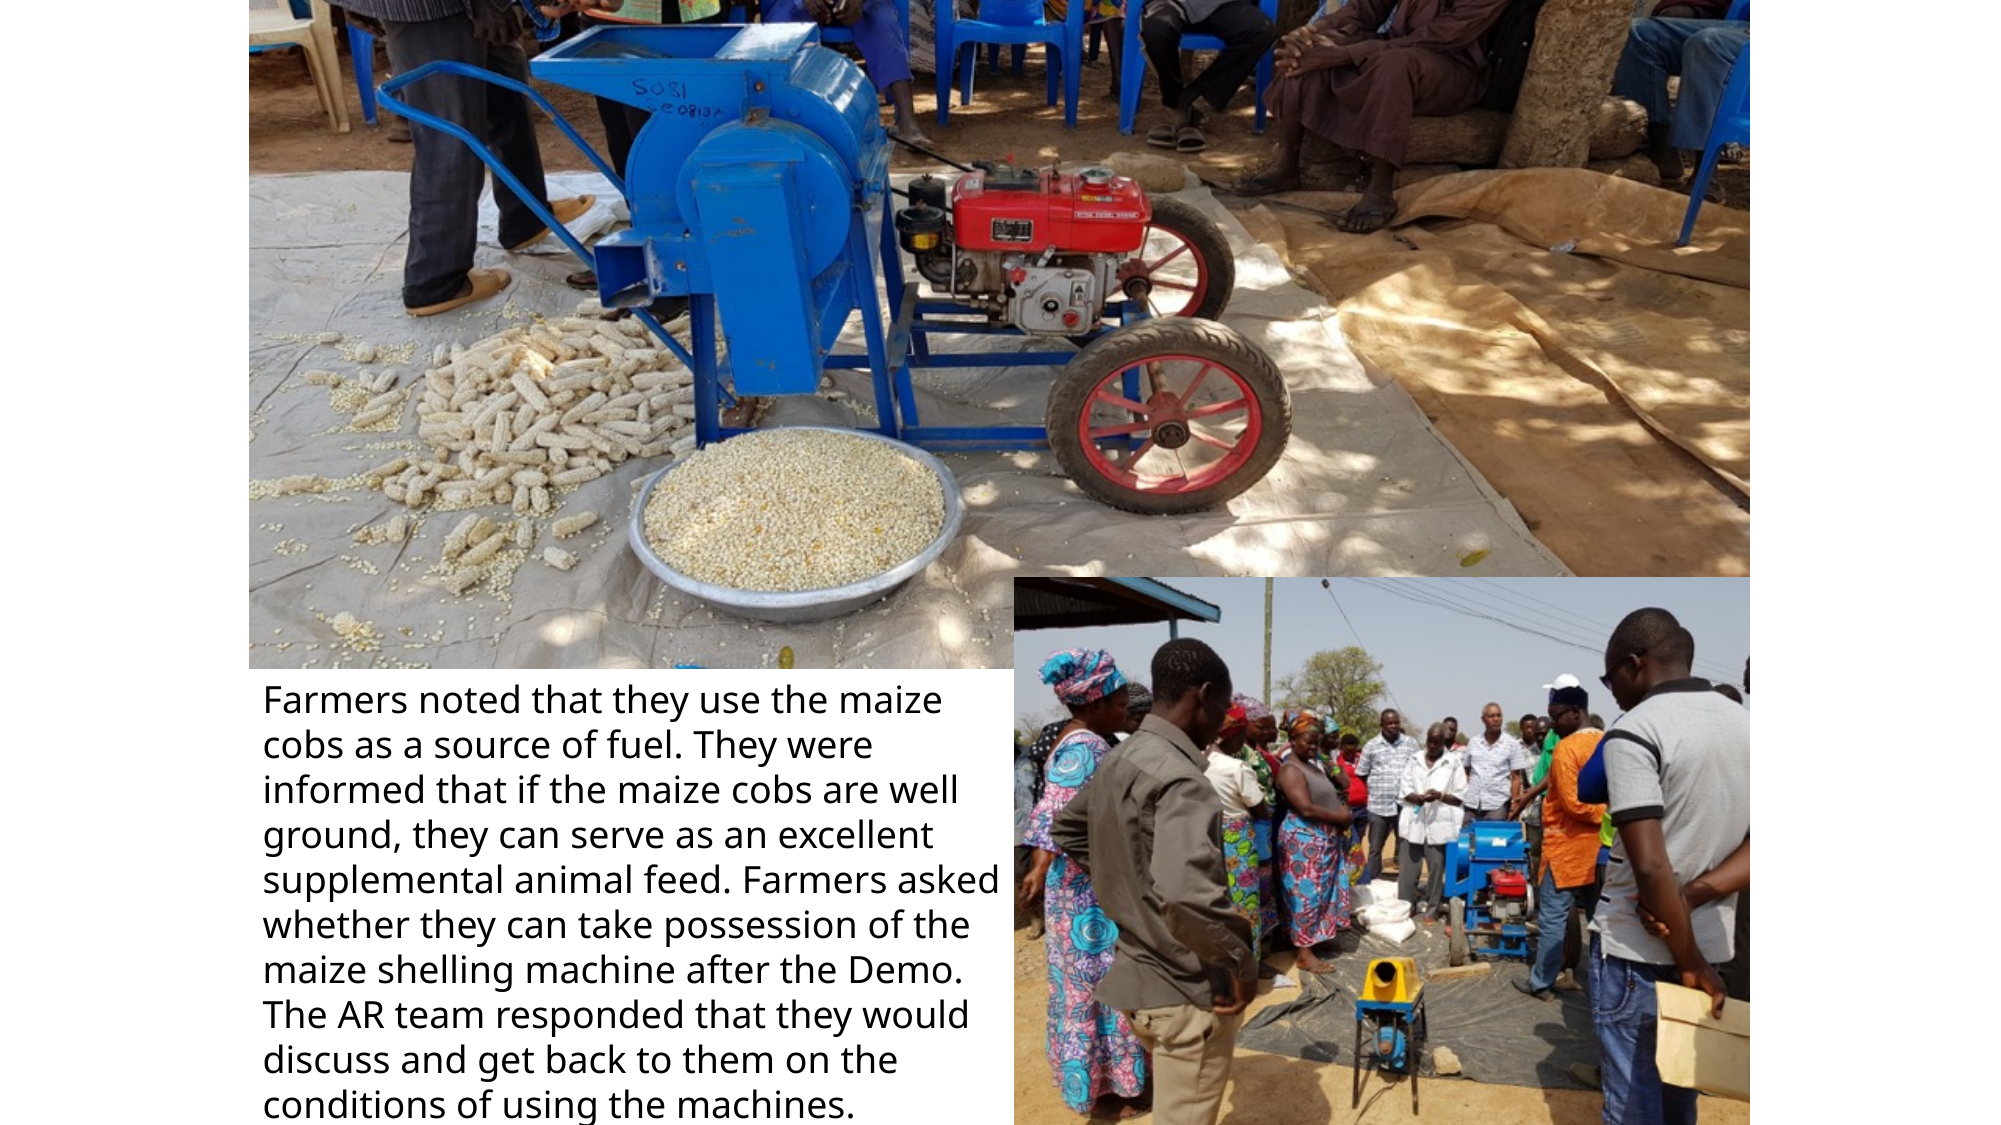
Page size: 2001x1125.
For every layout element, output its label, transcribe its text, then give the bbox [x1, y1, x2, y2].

picture [249, 0, 1750, 1125]
text_box Farmers noted that they use the maize cobs as a source of fuel. They were informed that if the maize cobs are well ground, they can serve as an excellent supplemental animal feed. Farmers asked whether they can take possession of the maize shelling machine after the Demo. The AR team responded that they would discuss and get back to them on the conditions of using the machines. [247, 668, 1014, 1125]
